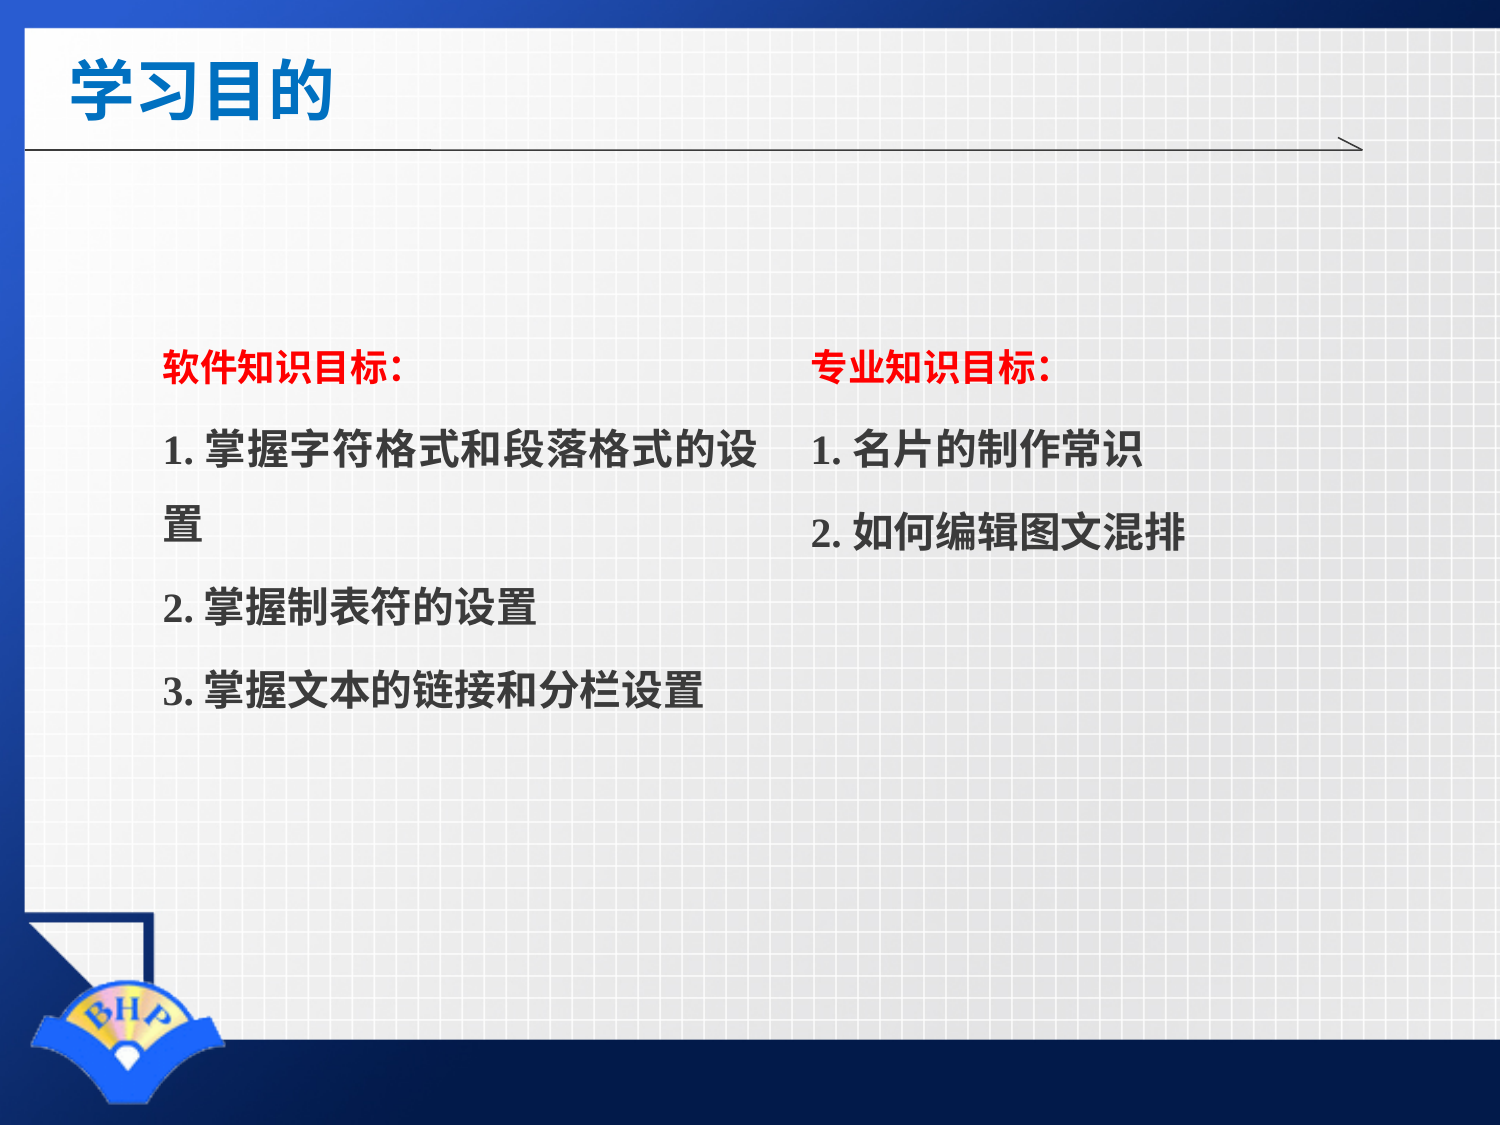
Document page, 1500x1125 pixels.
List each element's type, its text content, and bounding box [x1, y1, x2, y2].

text_box 专业知识目标： 1.名片的制作常识 2.如何编辑图文混排 [795, 314, 1384, 564]
text_box 软件知识目标： 1.掌握字符格式和段落格式的设置 2.掌握制表符的设置 3.掌握文本的链接和分栏设置 [147, 314, 774, 722]
title 学习目的 [53, 42, 1316, 136]
picture [0, 0, 1500, 1125]
